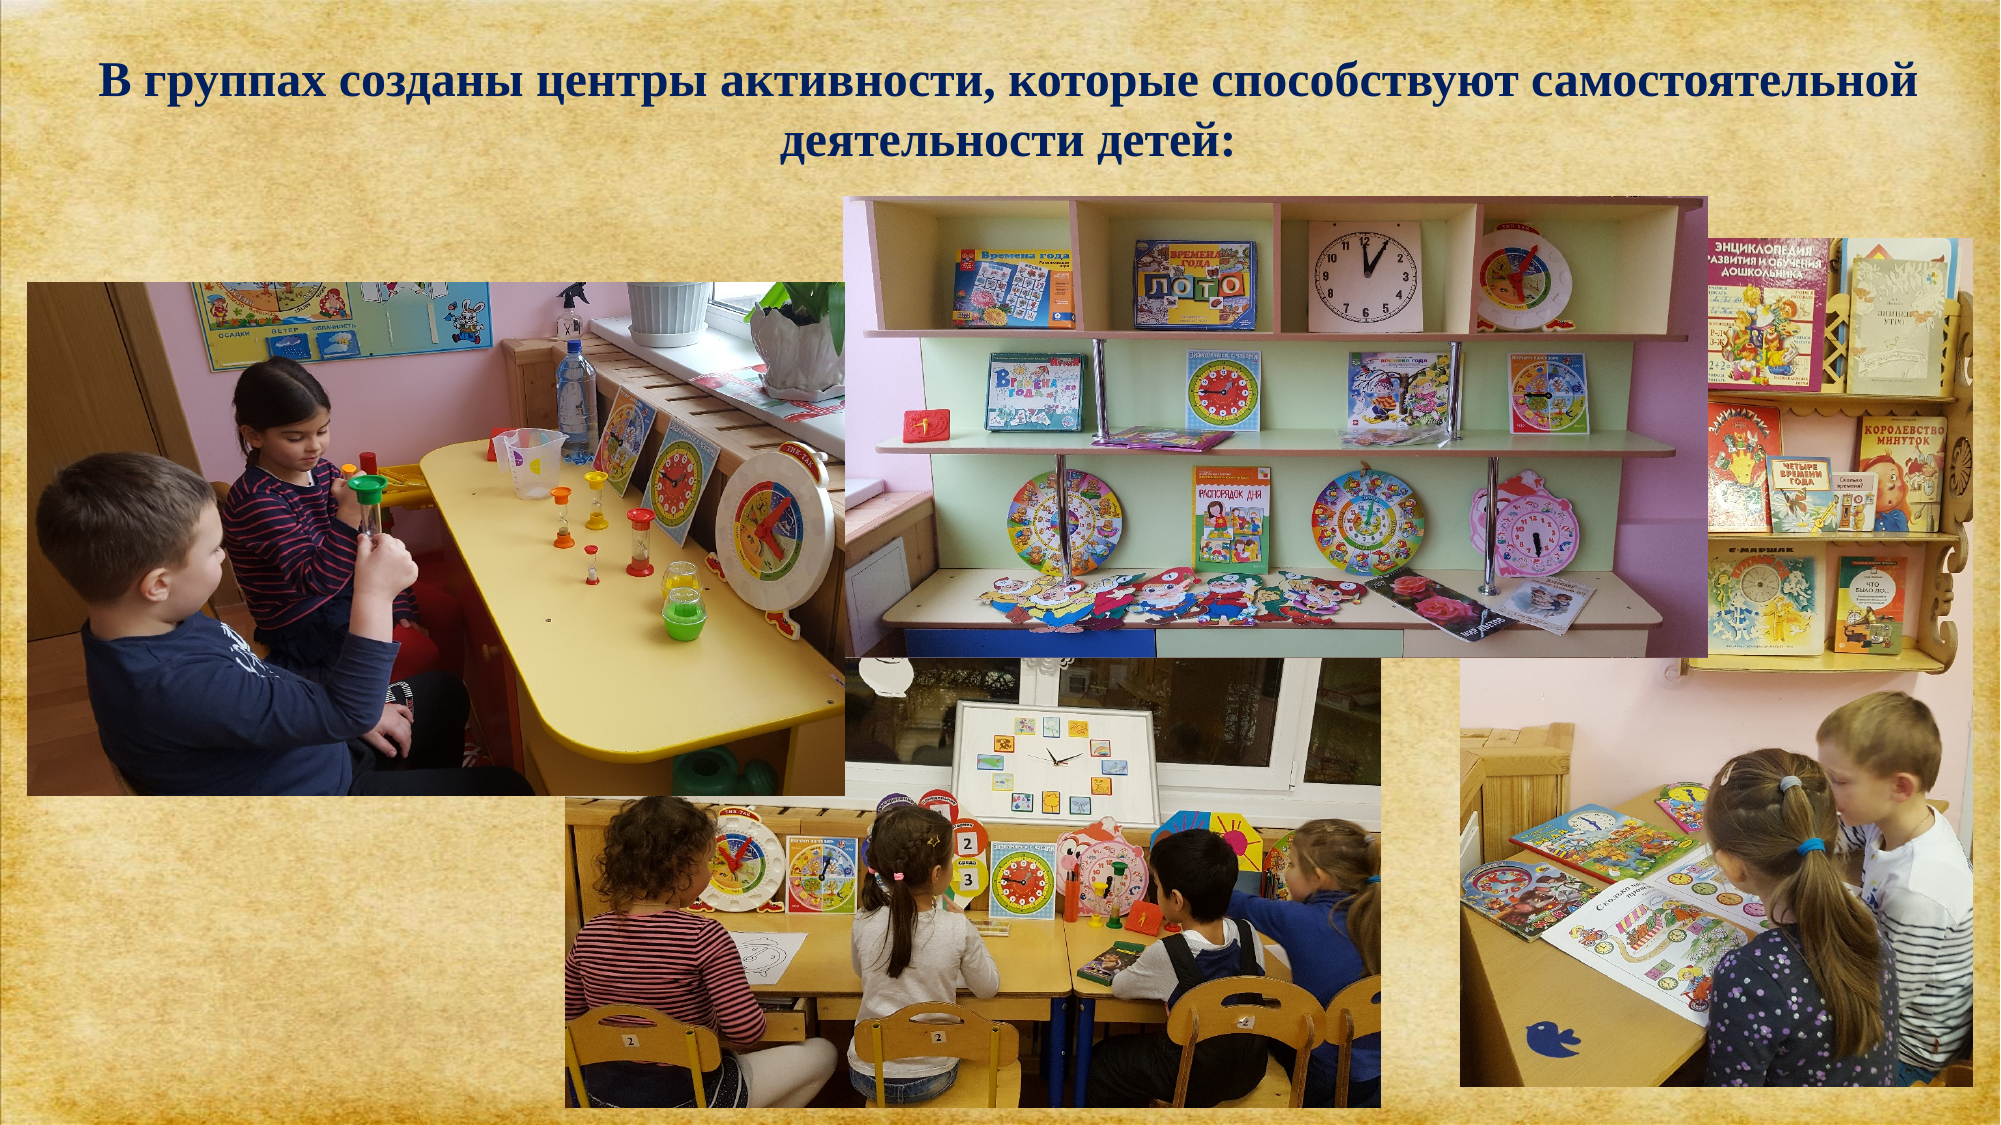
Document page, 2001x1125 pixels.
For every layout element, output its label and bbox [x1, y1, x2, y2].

picture [27, 196, 1973, 1108]
list [0, 0, 2000, 1125]
